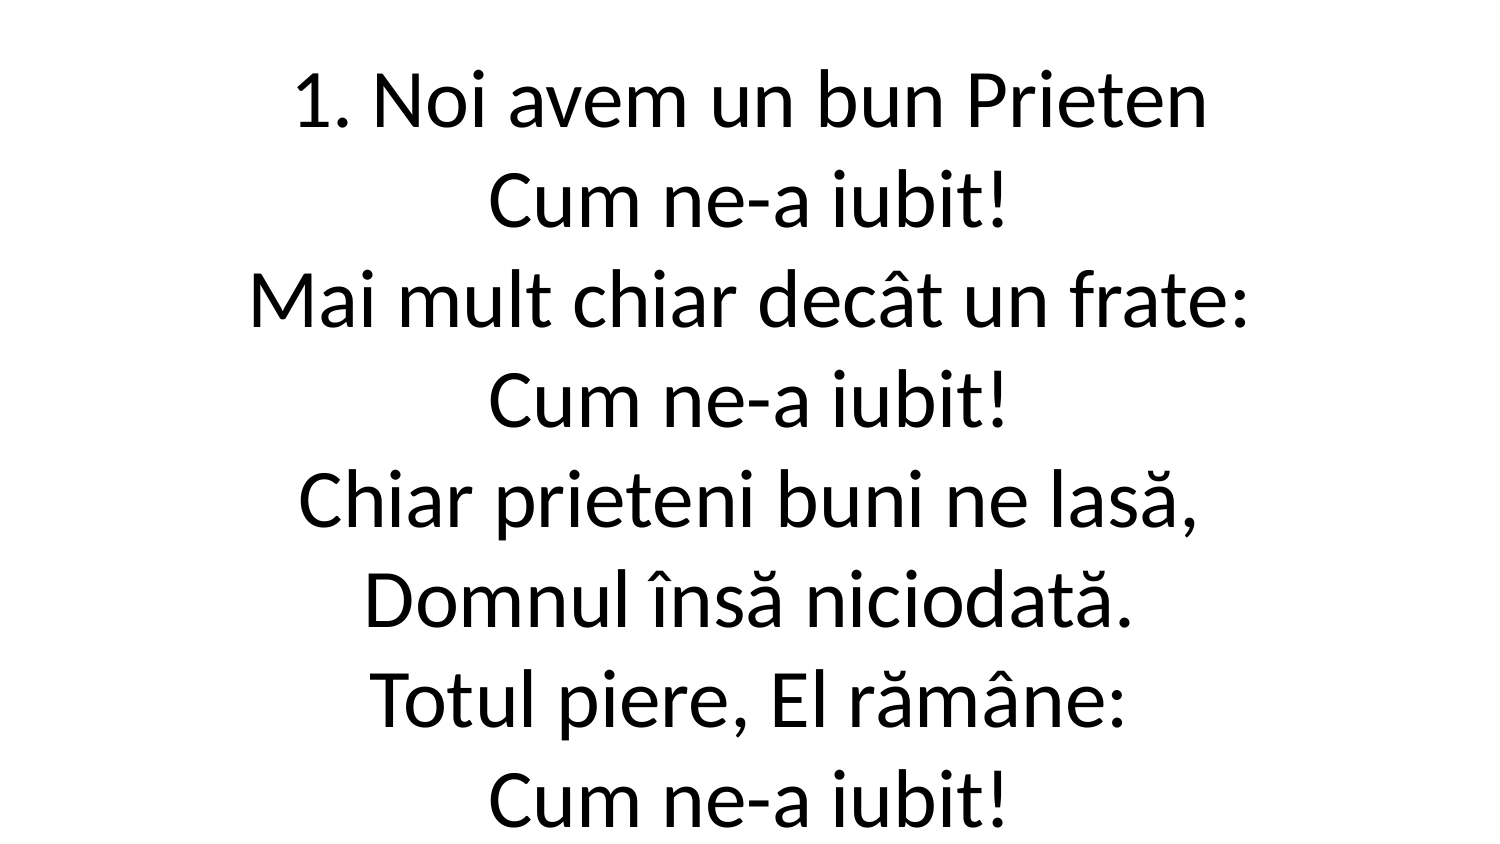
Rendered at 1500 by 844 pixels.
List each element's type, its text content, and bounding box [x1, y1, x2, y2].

text_box 1. Noi avem un bun Prieten Cum ne-a iubit! Mai mult chiar decât un frate: Cum ne-a iubit! Chiar prieteni buni ne lasă, Domnul însă niciodată. Totul piere, El rămâne: Cum ne-a iubit! [232, 0, 1268, 844]
